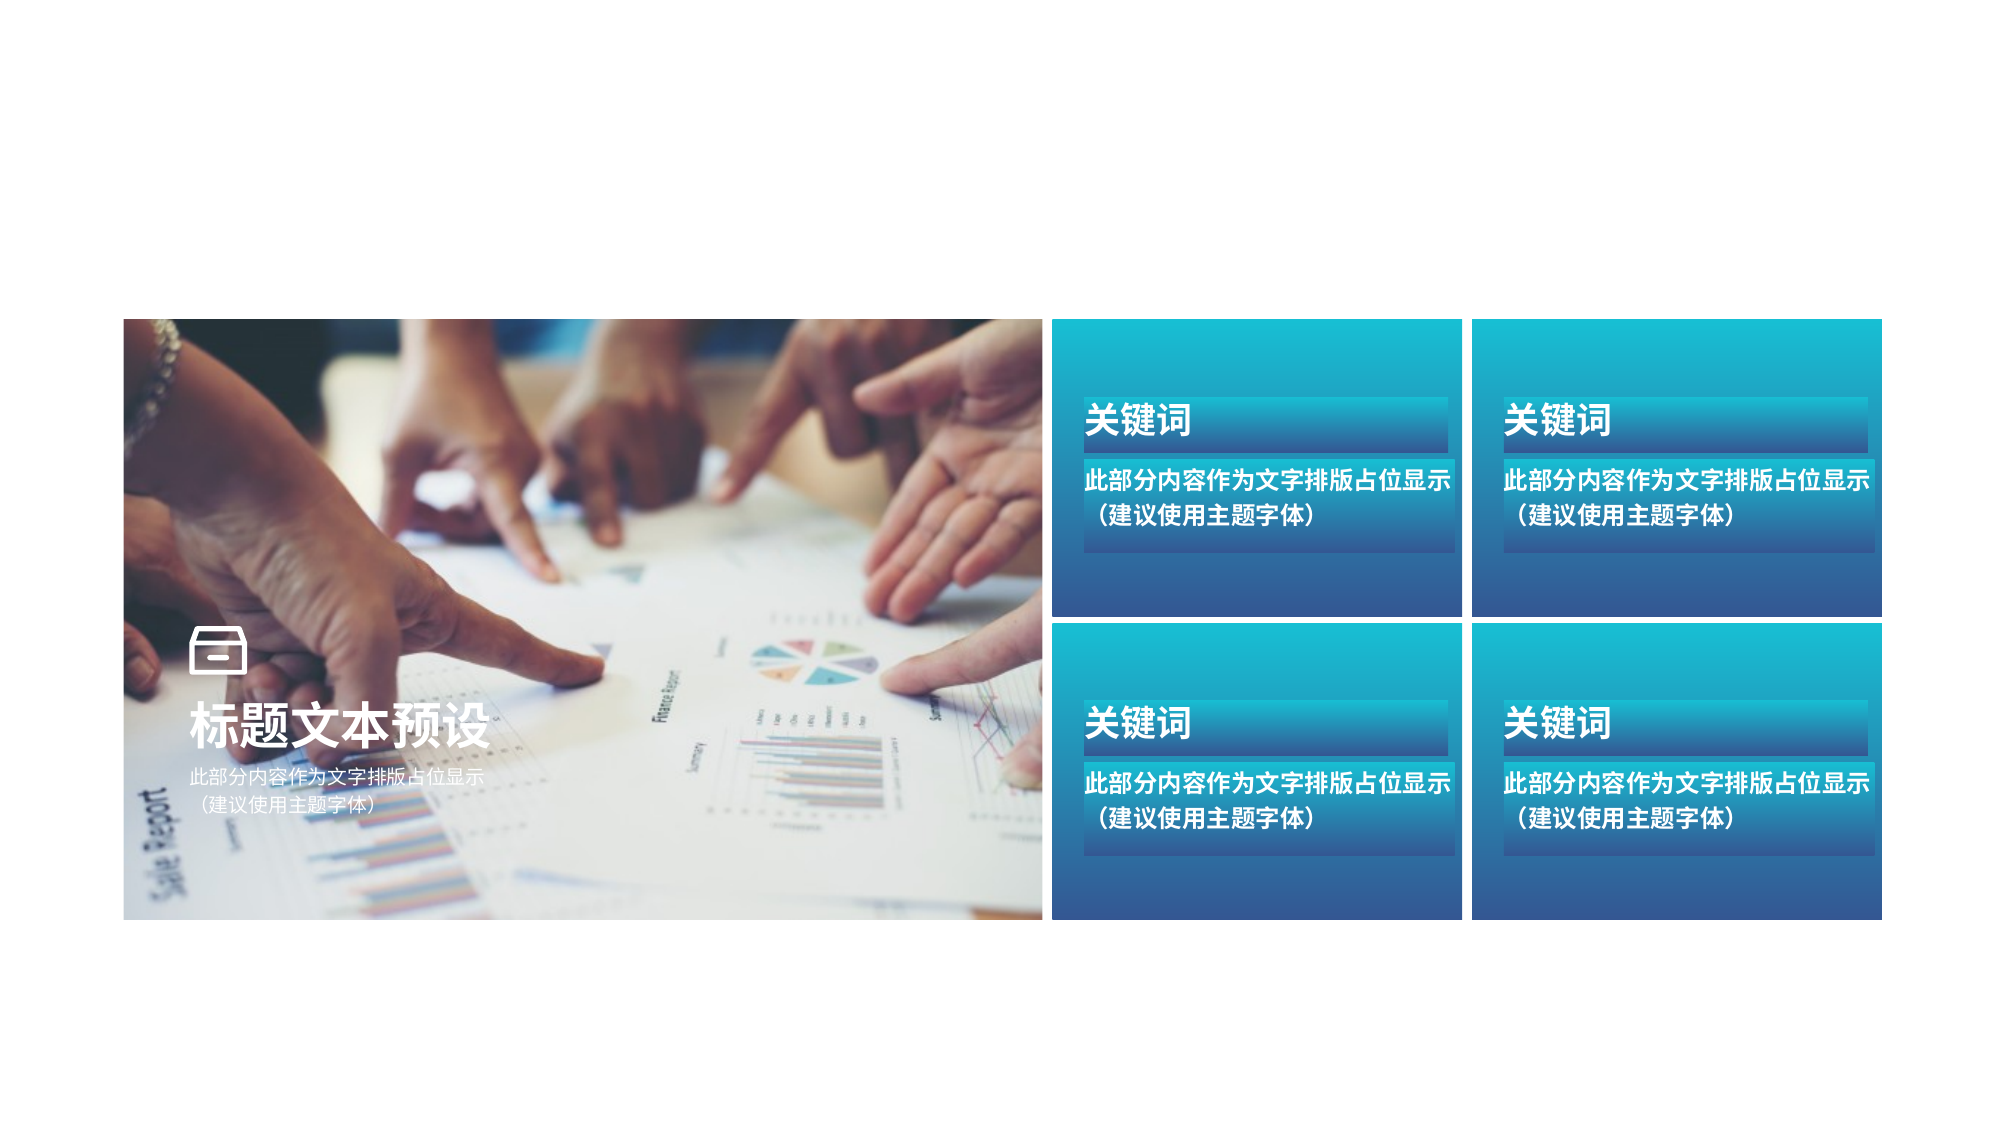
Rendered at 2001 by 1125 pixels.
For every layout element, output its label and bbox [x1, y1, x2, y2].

text_box [123, 319, 1043, 920]
text_box [189, 626, 977, 818]
text_box [1052, 319, 1883, 920]
